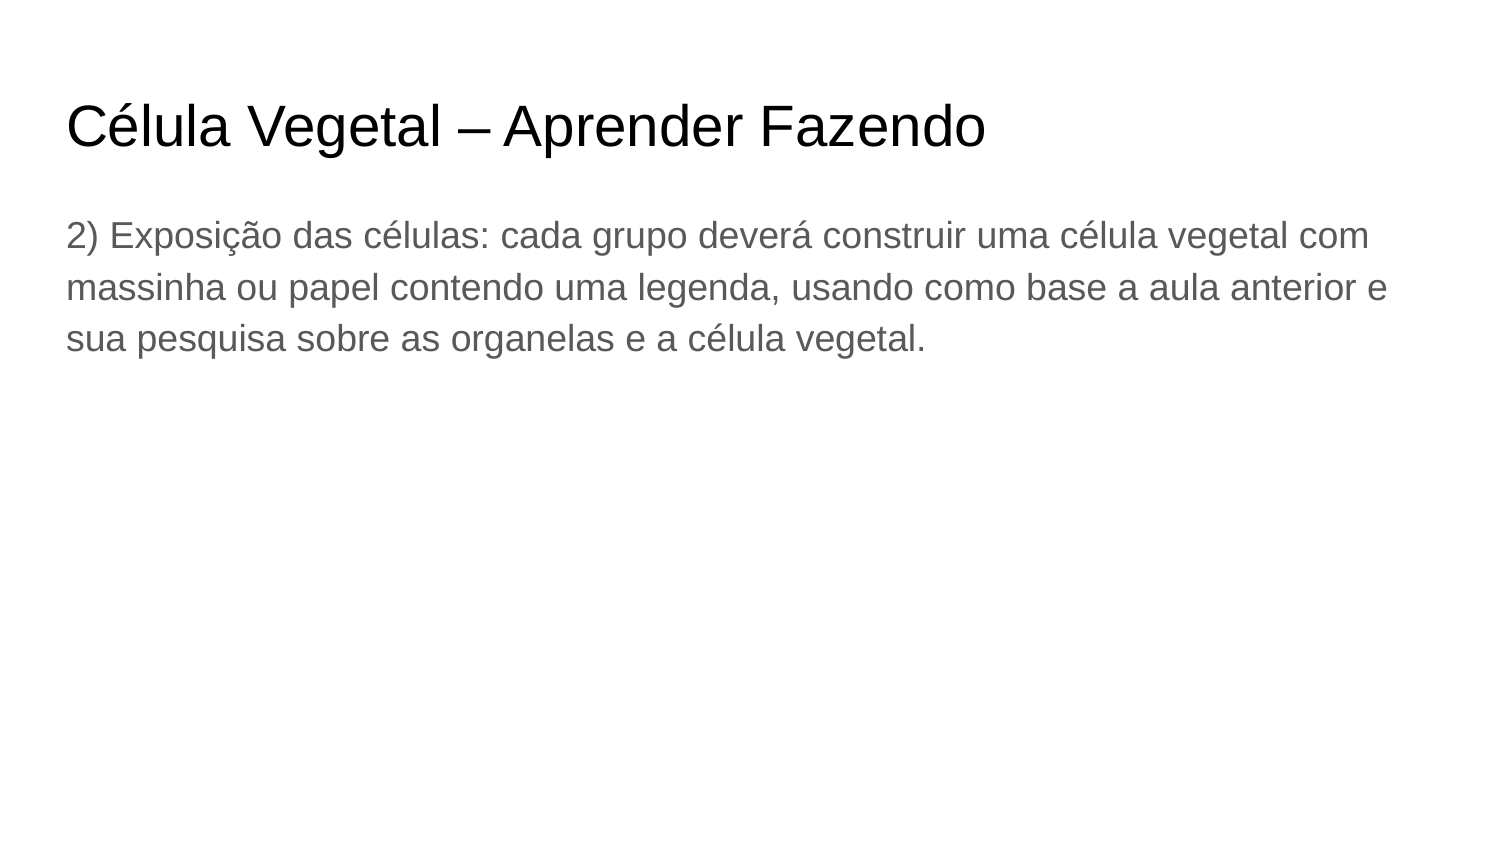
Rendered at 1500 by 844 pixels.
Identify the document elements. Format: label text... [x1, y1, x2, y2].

list 2) Exposição das células: cada grupo deverá construir uma célula vegetal com massinha ou papel contendo uma legenda, usando como base a aula anterior e sua pesquisa sobre as organelas e a célula vegetal. [51, 189, 1449, 750]
title Célula Vegetal – Aprender Fazendo [51, 72, 1449, 167]
